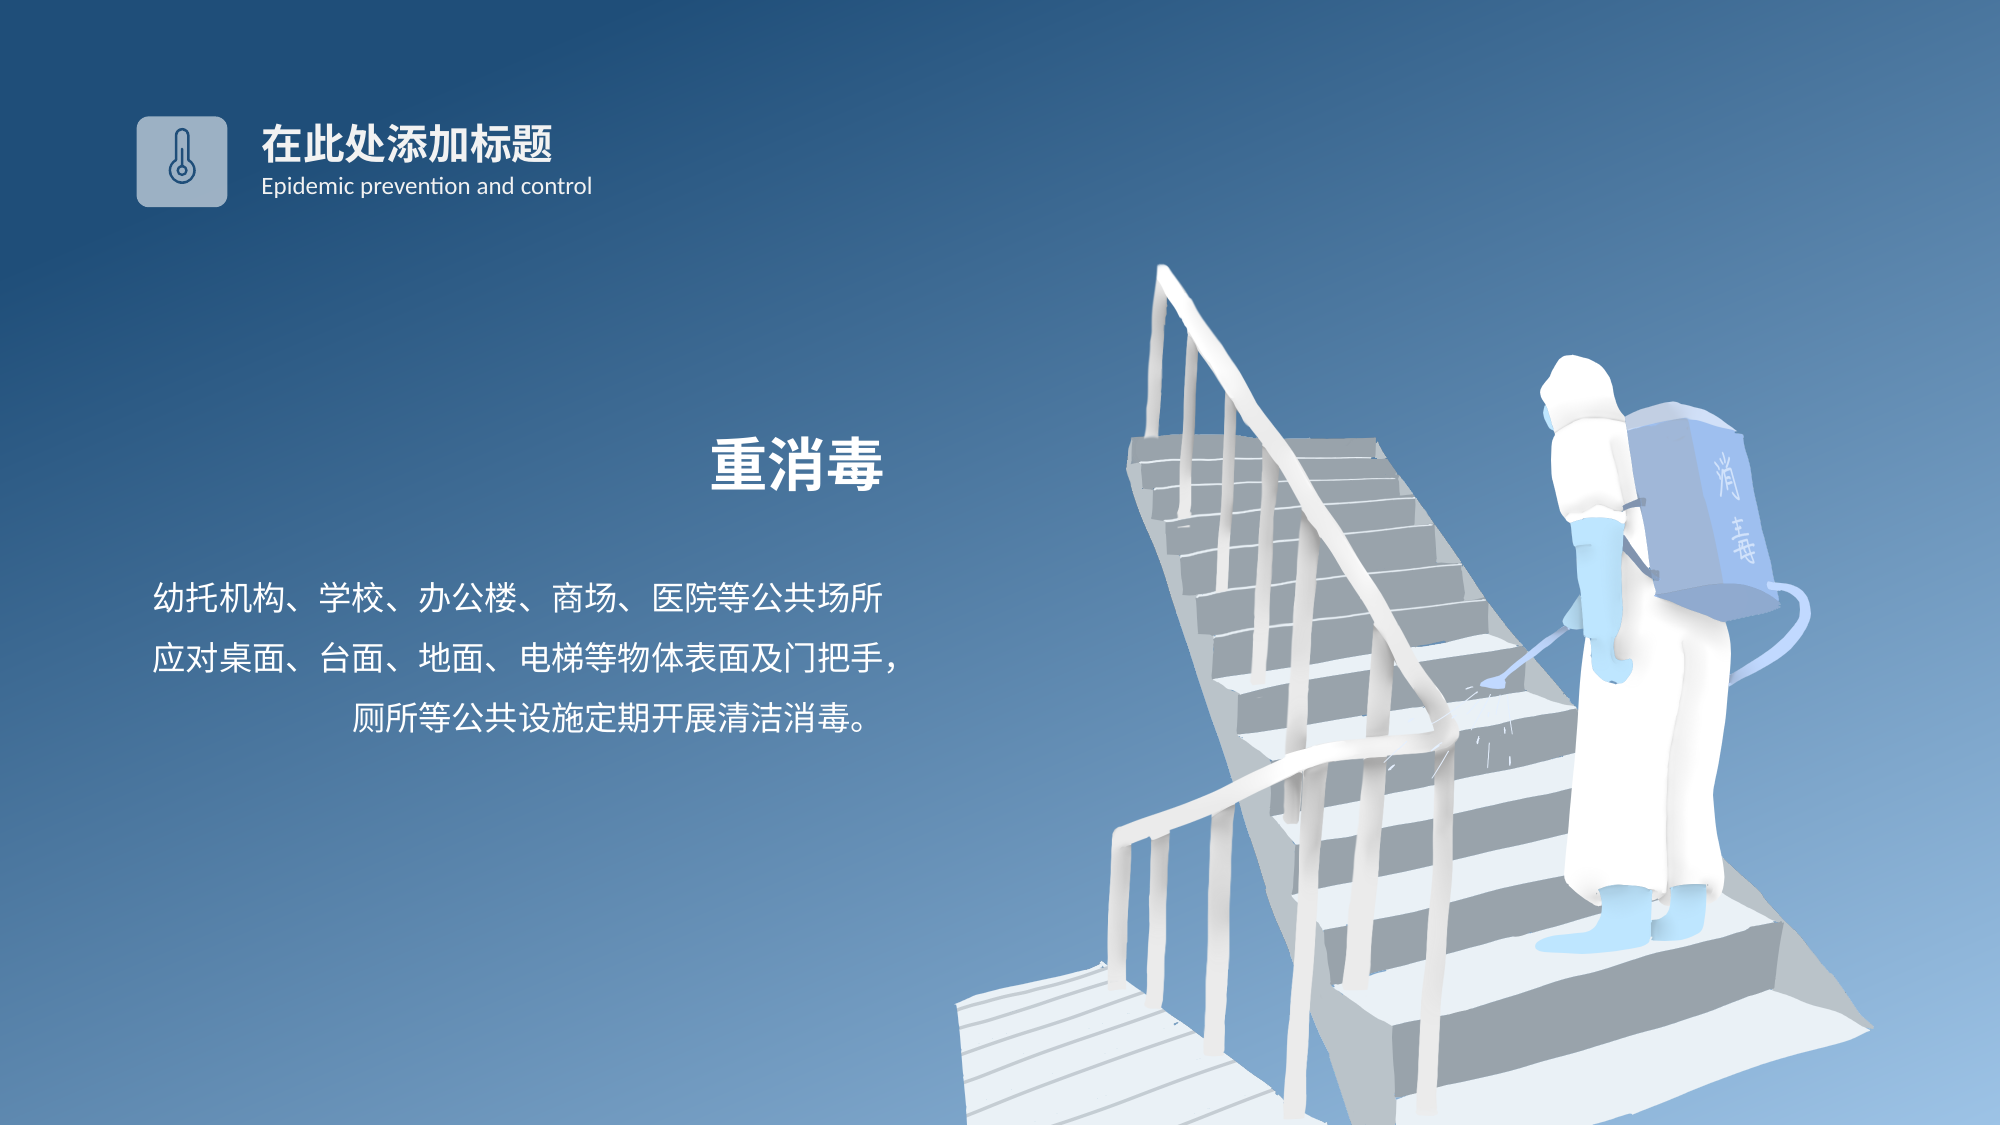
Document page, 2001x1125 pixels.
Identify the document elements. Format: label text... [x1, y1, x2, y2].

text_box Epidemic prevention and control [246, 162, 743, 207]
text_box [135, 115, 229, 209]
picture [898, 124, 1899, 1125]
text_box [168, 127, 196, 184]
text_box 幼托机构、学校、办公楼、商场、医院等公共场所应对桌面、台面、地面、电梯等物体表面及门把手，厕所等公共设施定期开展清洁消毒。 [136, 549, 898, 745]
text_box 重消毒 [397, 420, 898, 506]
text_box 在此处添加标题 [246, 110, 743, 162]
